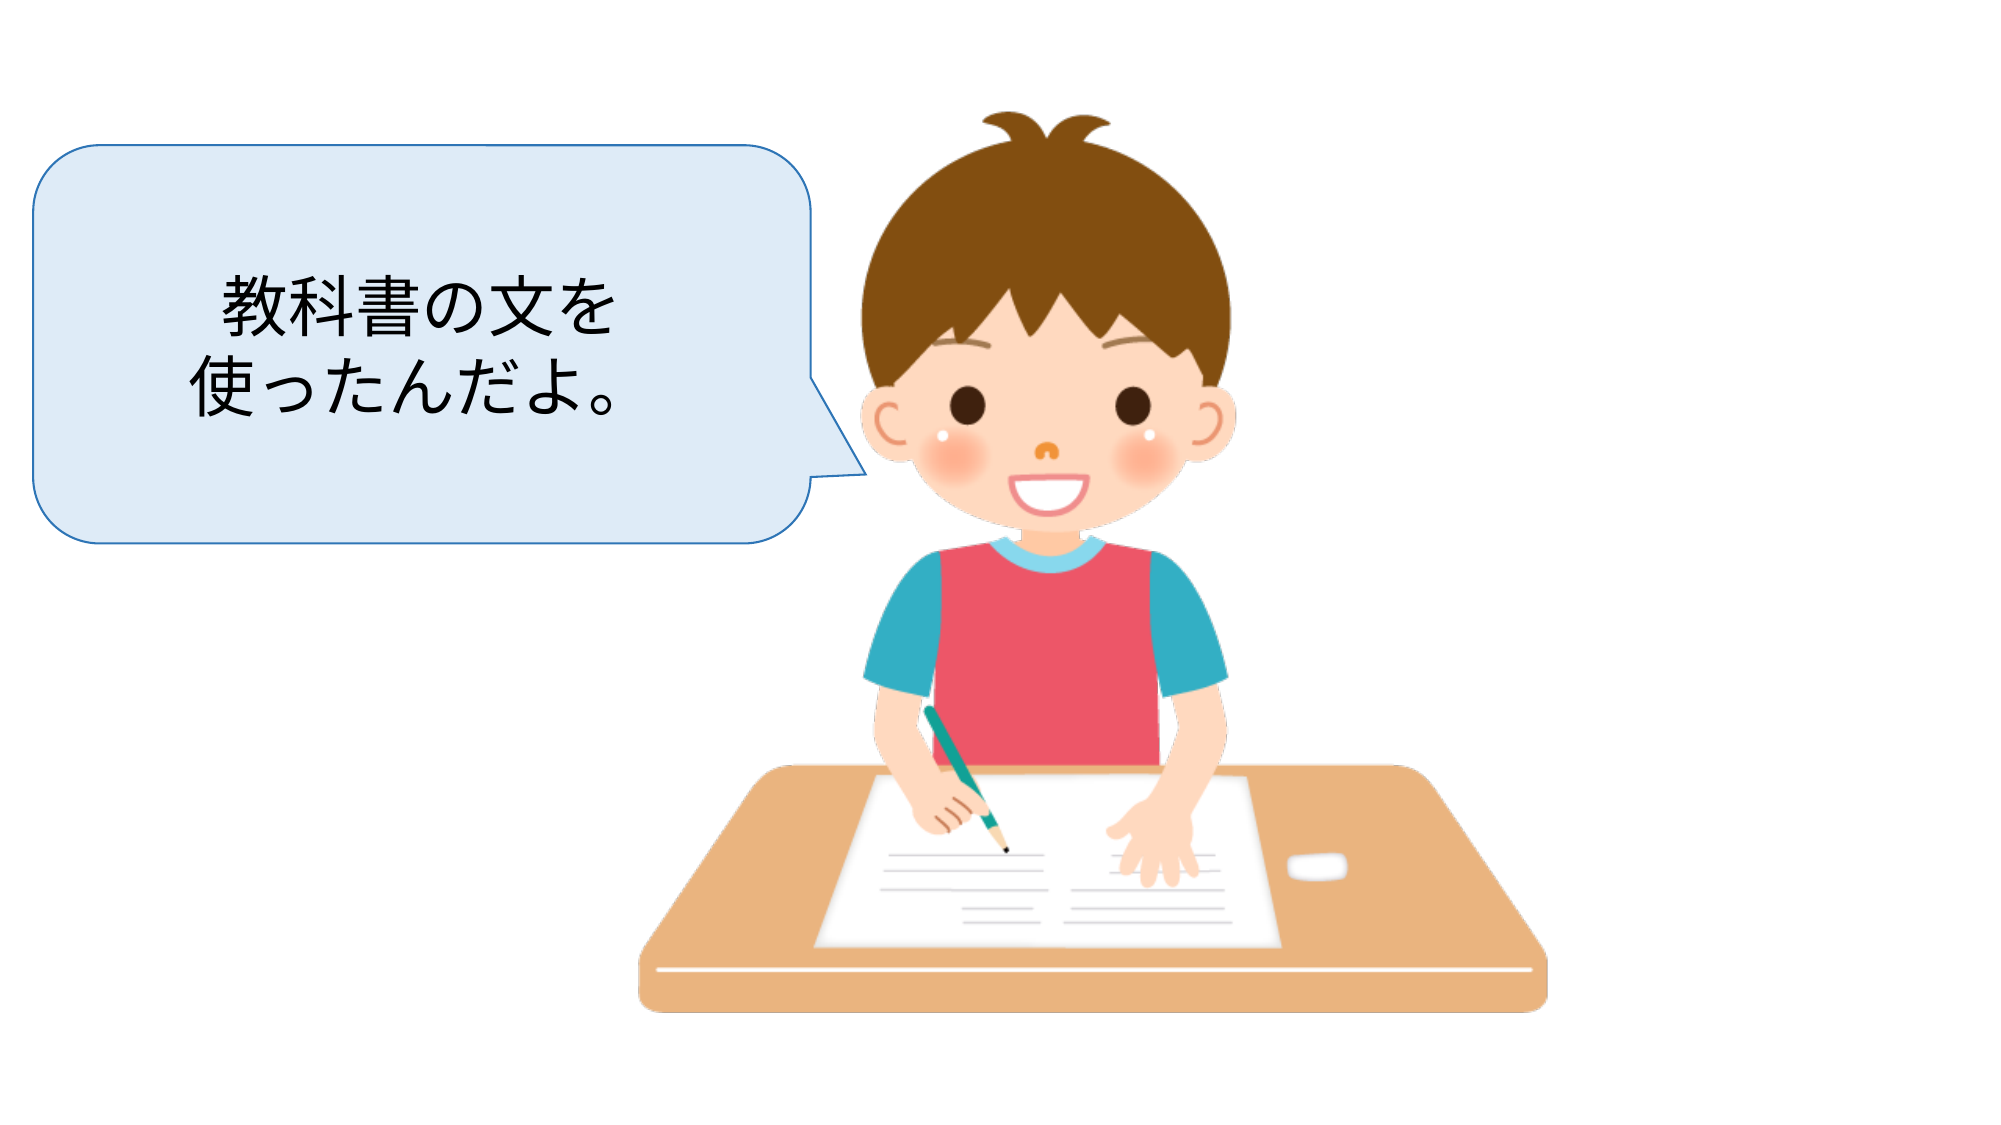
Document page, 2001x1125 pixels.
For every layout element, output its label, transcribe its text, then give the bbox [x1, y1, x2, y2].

picture [390, 62, 1610, 1063]
text_box 教科書の文を 使ったんだよ。 [32, 144, 390, 545]
